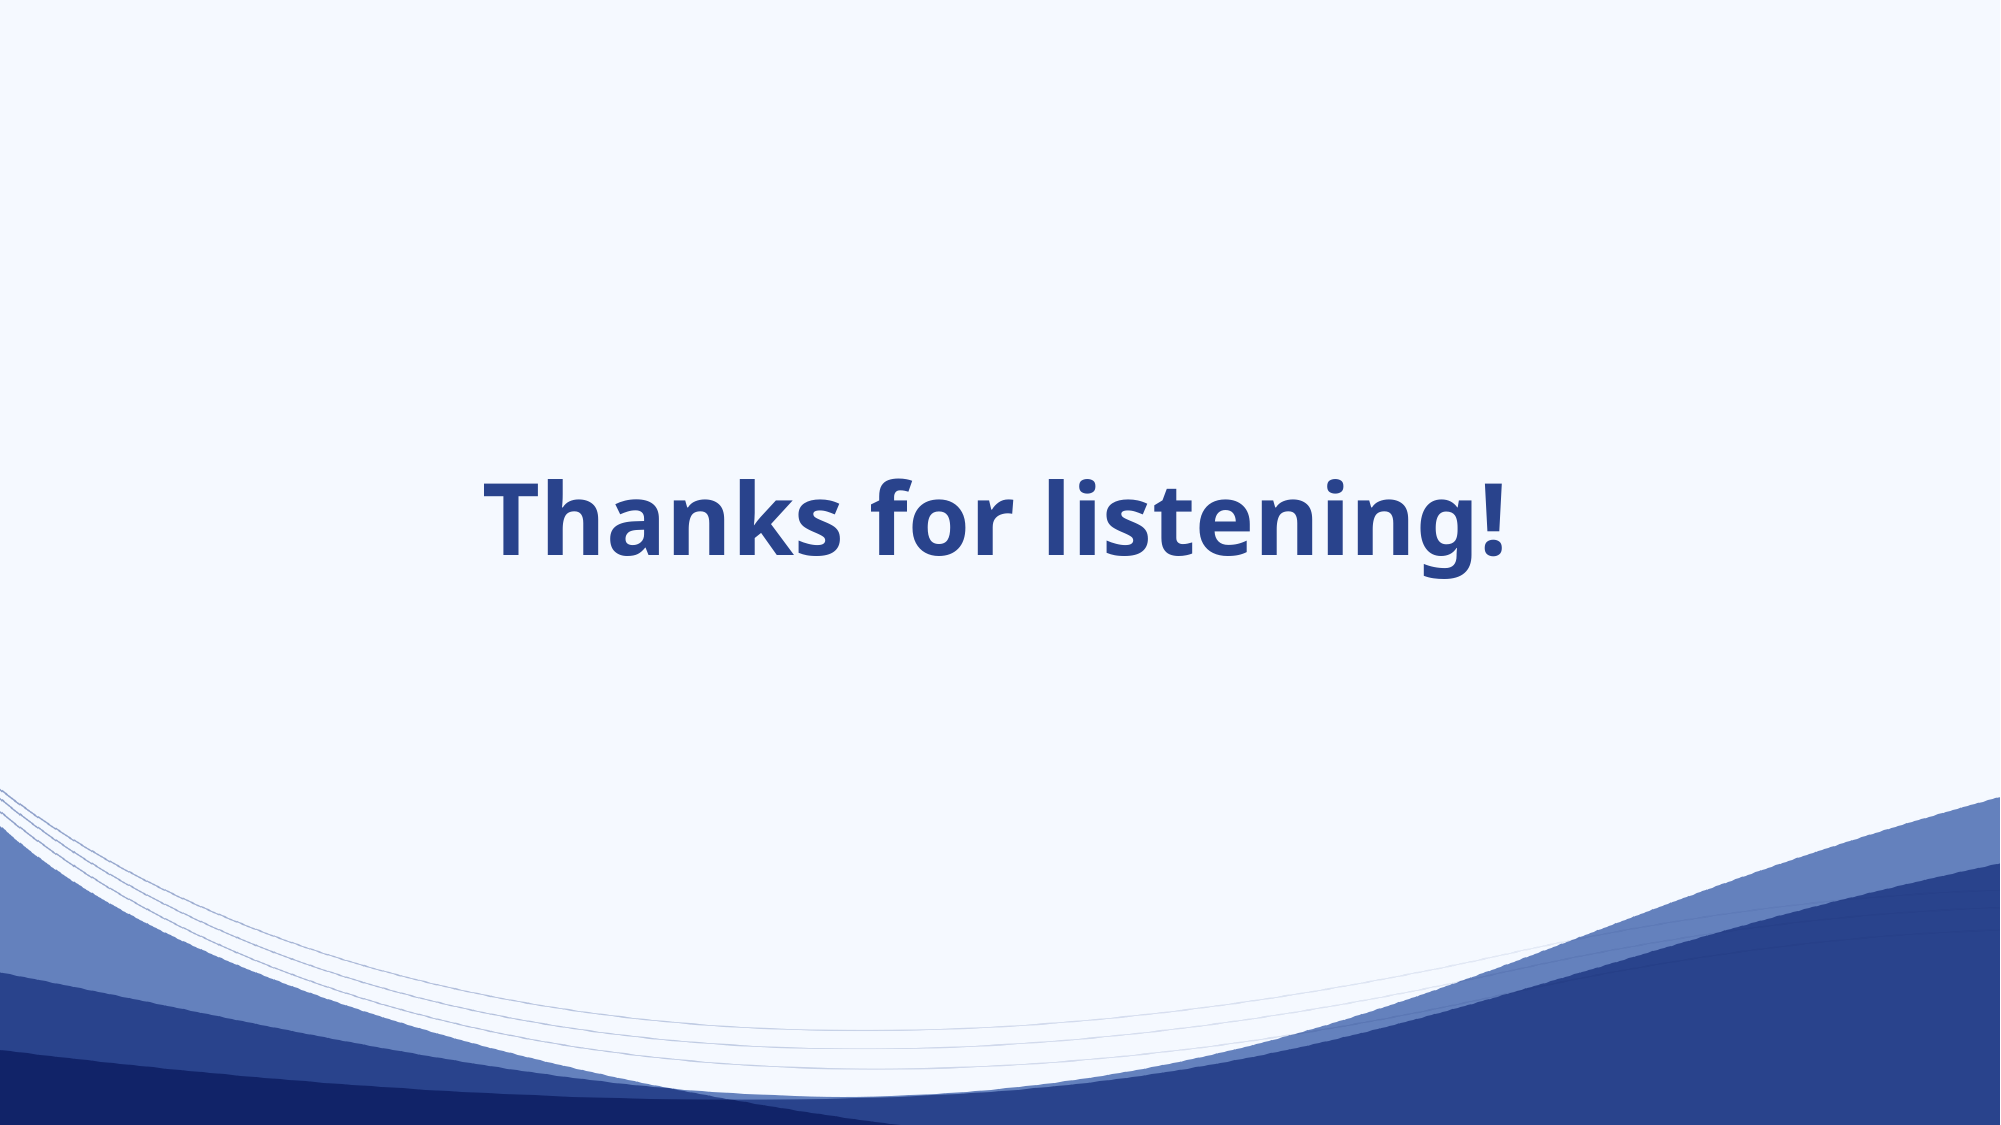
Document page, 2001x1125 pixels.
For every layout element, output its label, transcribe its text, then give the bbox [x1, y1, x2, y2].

title Thanks for listening! [69, 386, 1923, 584]
picture [0, 548, 2000, 1125]
